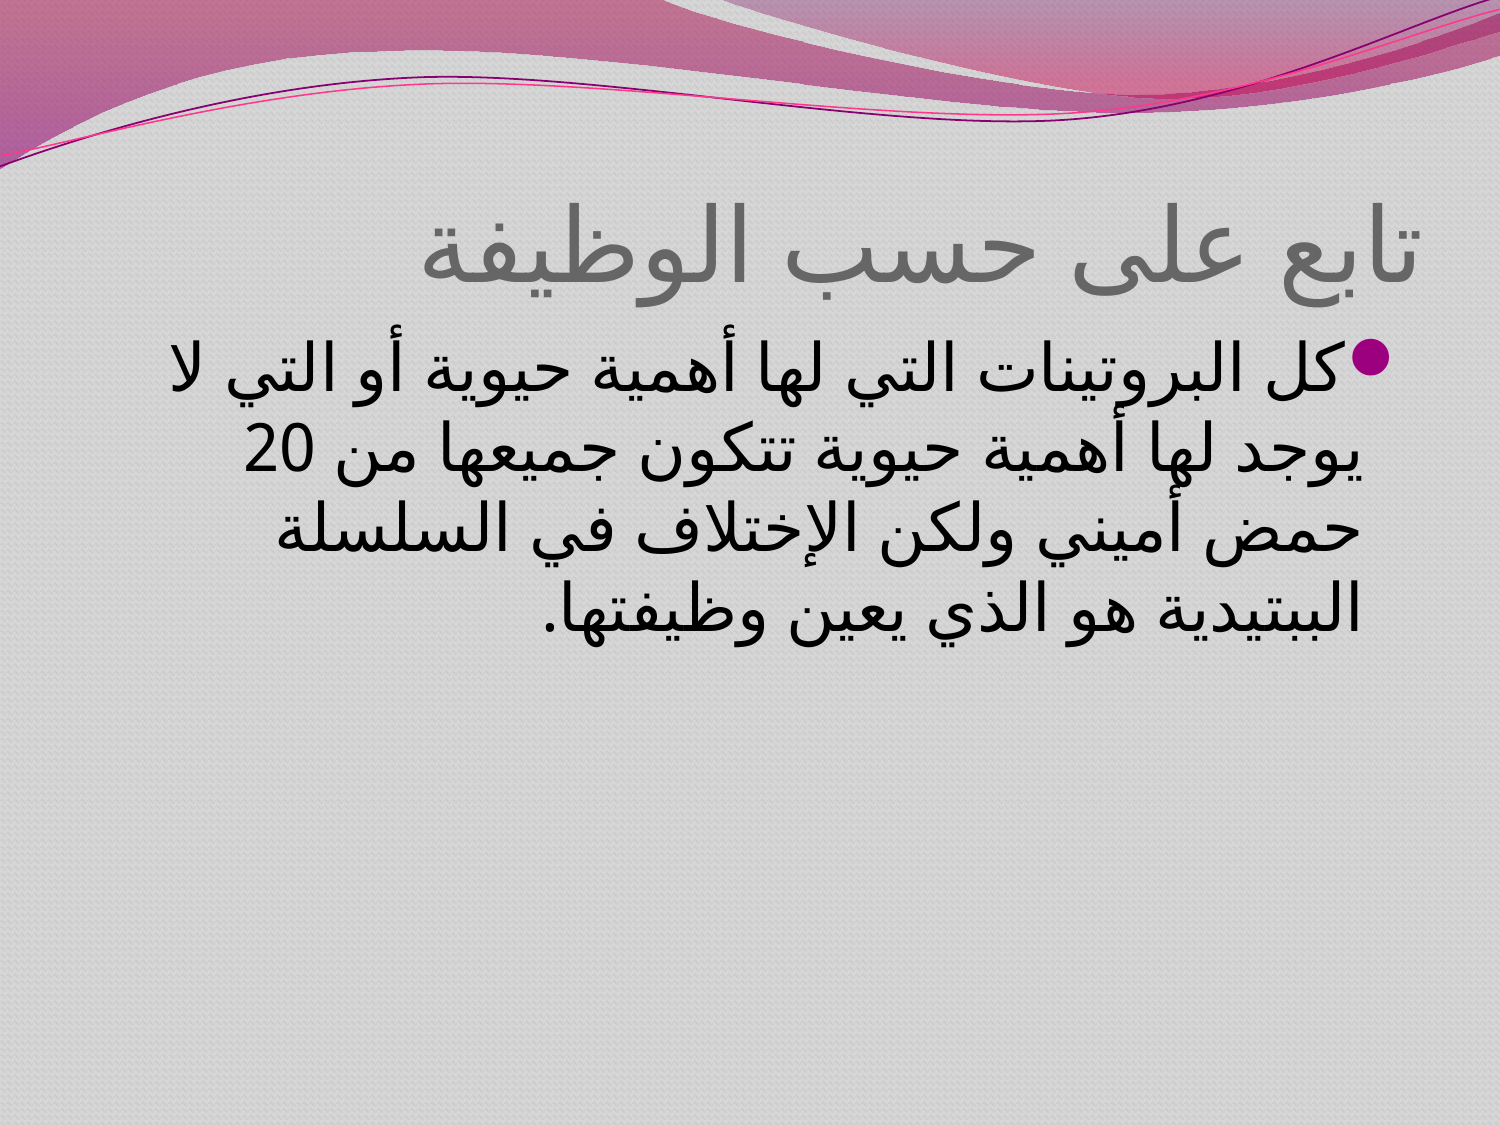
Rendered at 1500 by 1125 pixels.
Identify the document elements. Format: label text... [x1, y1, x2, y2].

list كل البروتينات التي لها أهمية حيوية أو التي لا يوجد لها أهمية حيوية تتكون جميعها من 20 حمض أميني ولكن الإختلاف في السلسلة الببتيدية هو الذي يعين وظيفتها. [75, 317, 1425, 1038]
title تابع على حسب الوظيفة [75, 115, 1425, 303]
